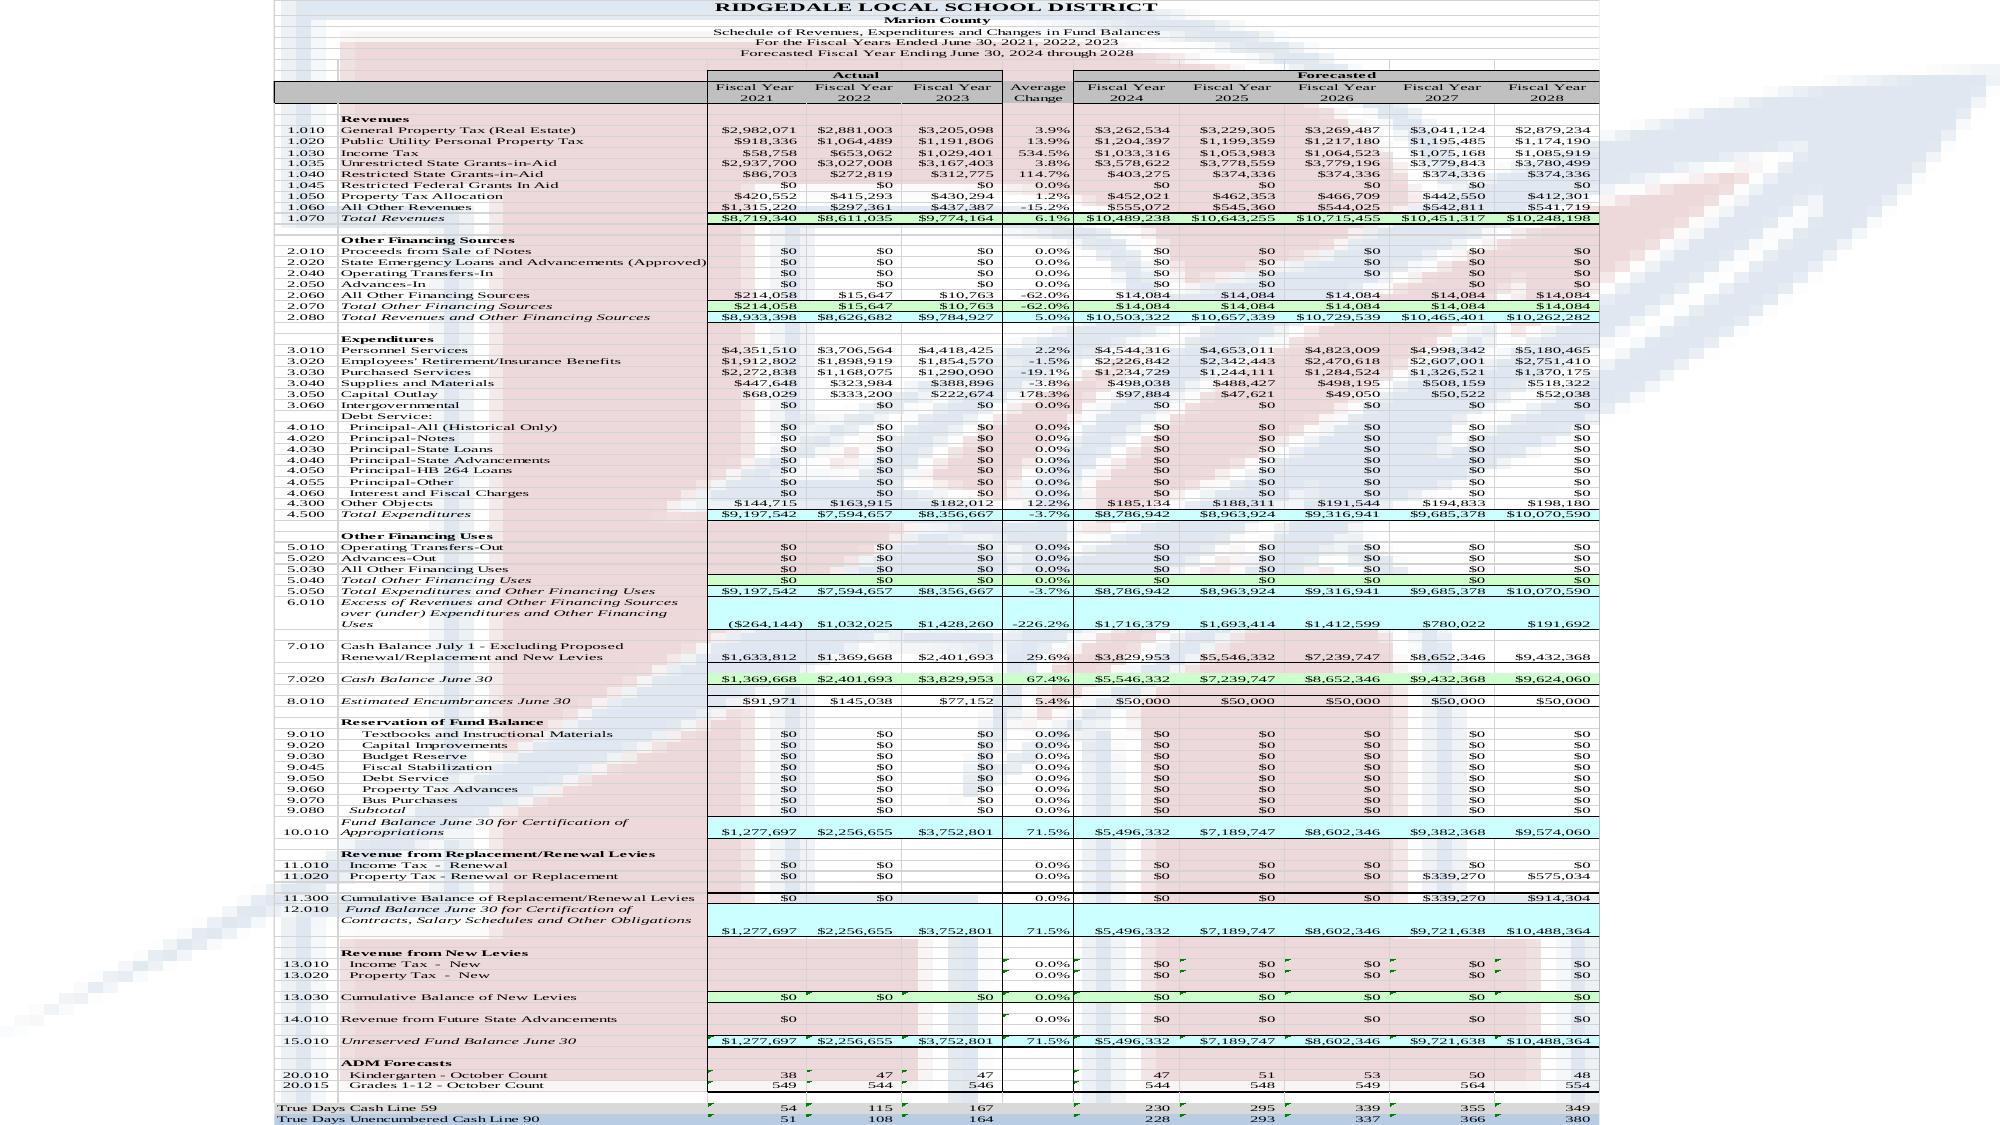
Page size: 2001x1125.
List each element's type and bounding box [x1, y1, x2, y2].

picture [273, 0, 1600, 1125]
